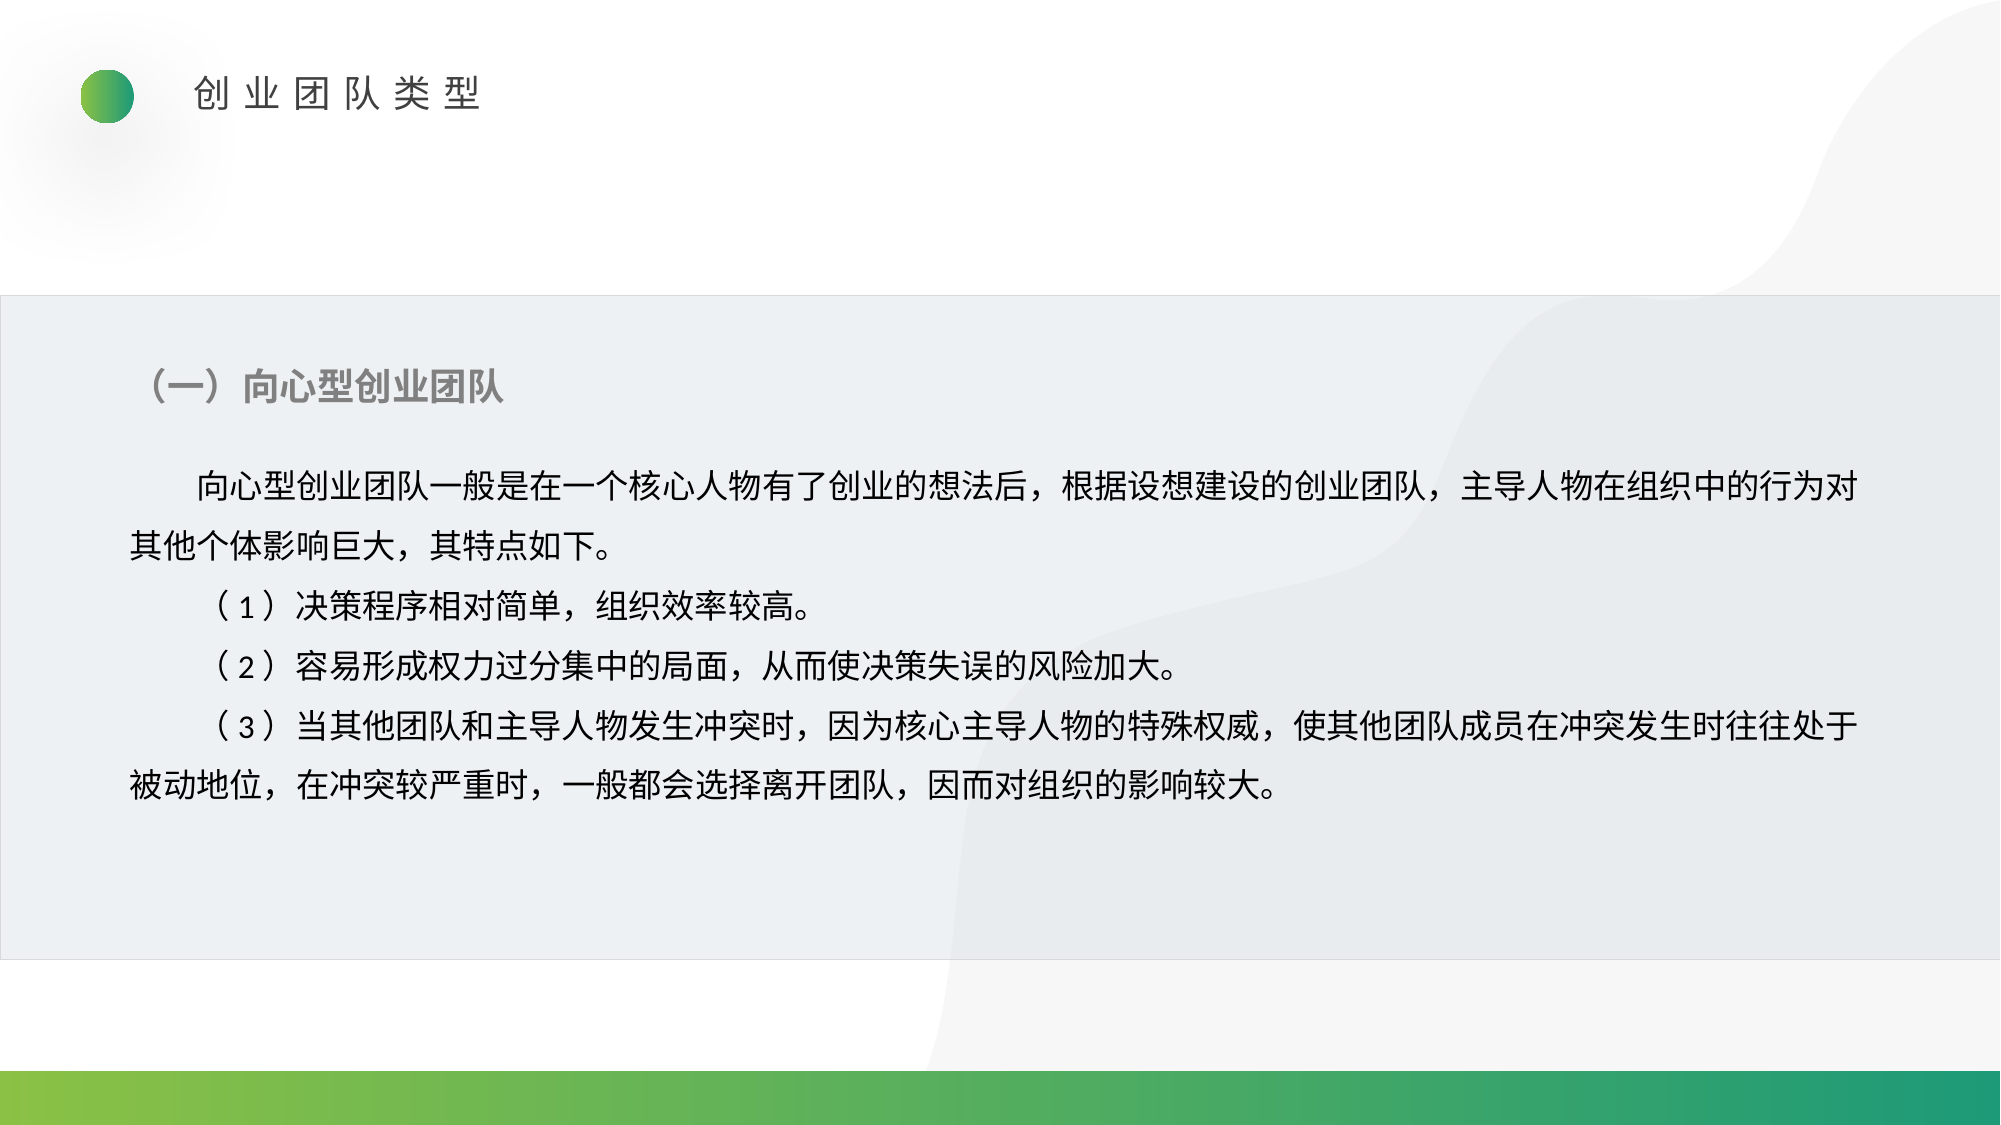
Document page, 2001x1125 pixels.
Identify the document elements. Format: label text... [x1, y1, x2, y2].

text_box （一）向心型创业团队 [115, 355, 624, 416]
text_box 向心型创业团队一般是在一个核心人物有了创业的想法后，根据设想建设的创业团队，主导人物在组织中的行为对其他个体影响巨大，其特点如下。 （1）决策程序相对简单，组织效率较高。 （2）容易形成权力过分集中的局面，从而使决策失误的风险加大。 （3）当其他团队和主导人物发生冲突时，因为核心主导人物的特殊权威，使其他团队成员在冲突发生时往往处于被动地位，在冲突较严重时，一般都会选择离开团队，因而对组织的影响较大。 [115, 437, 1885, 812]
text_box [0, 294, 2000, 960]
text_box 创业团队类型 [178, 62, 749, 123]
